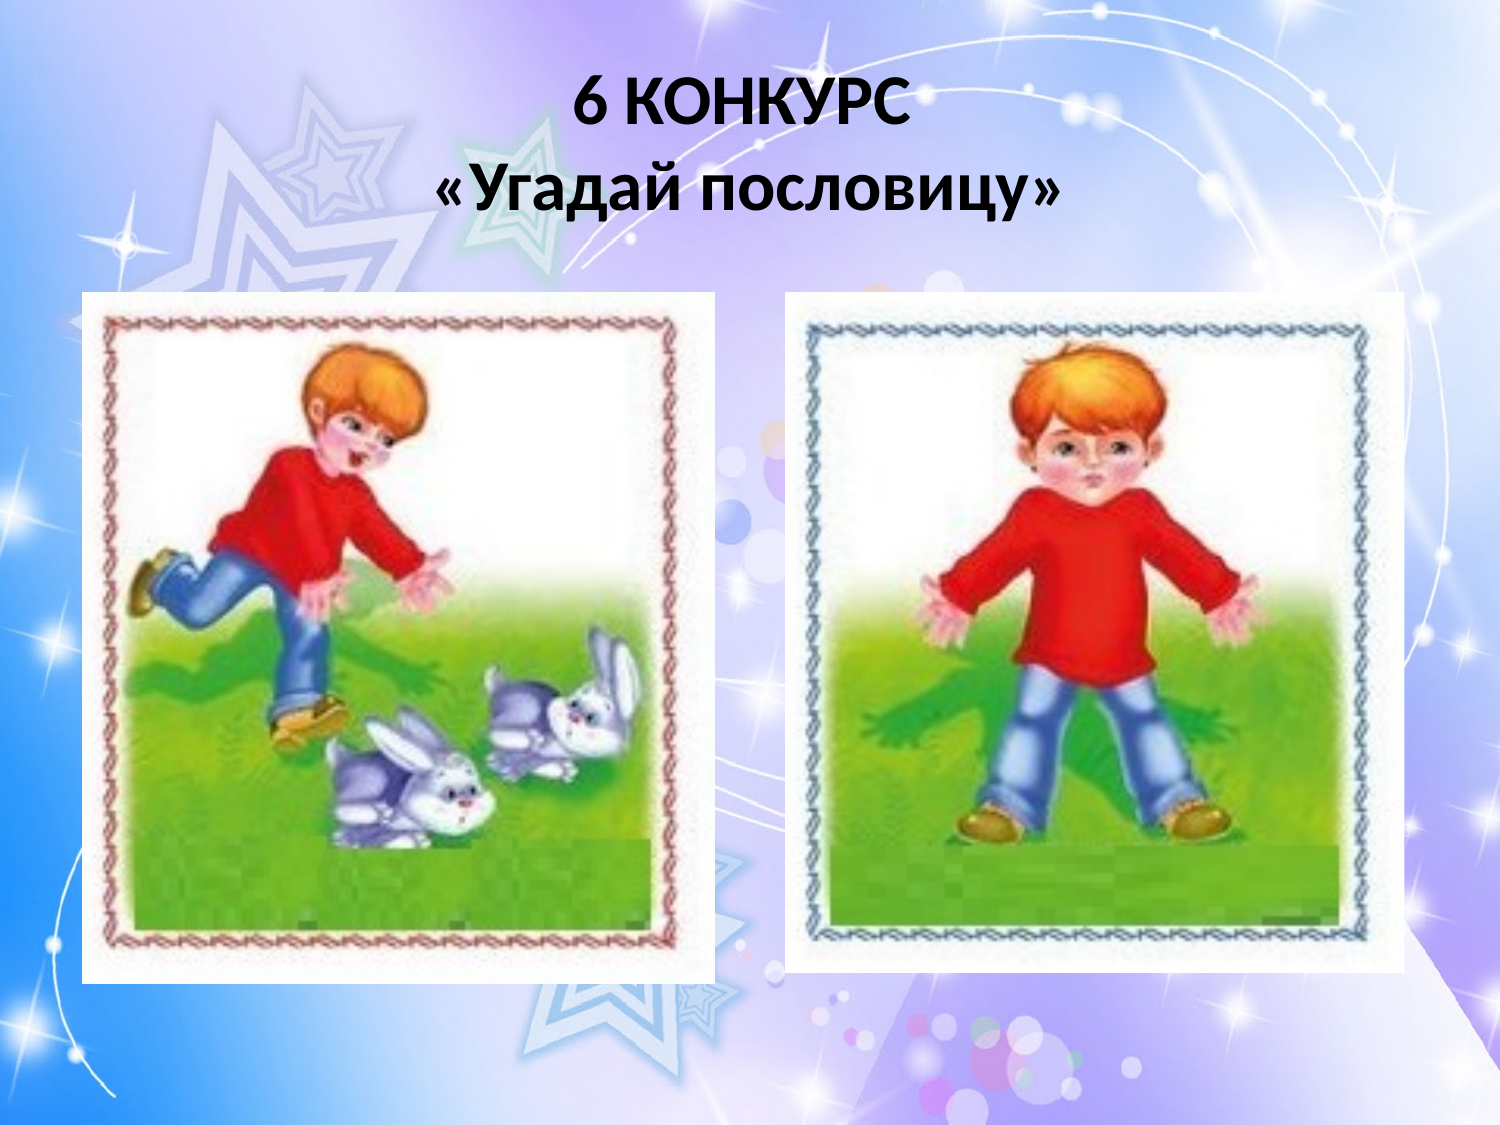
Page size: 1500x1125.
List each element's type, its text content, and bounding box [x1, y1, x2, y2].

picture [0, 0, 1500, 1125]
title 6 КОНКУРС «Угадай пословицу» [75, 45, 1425, 233]
